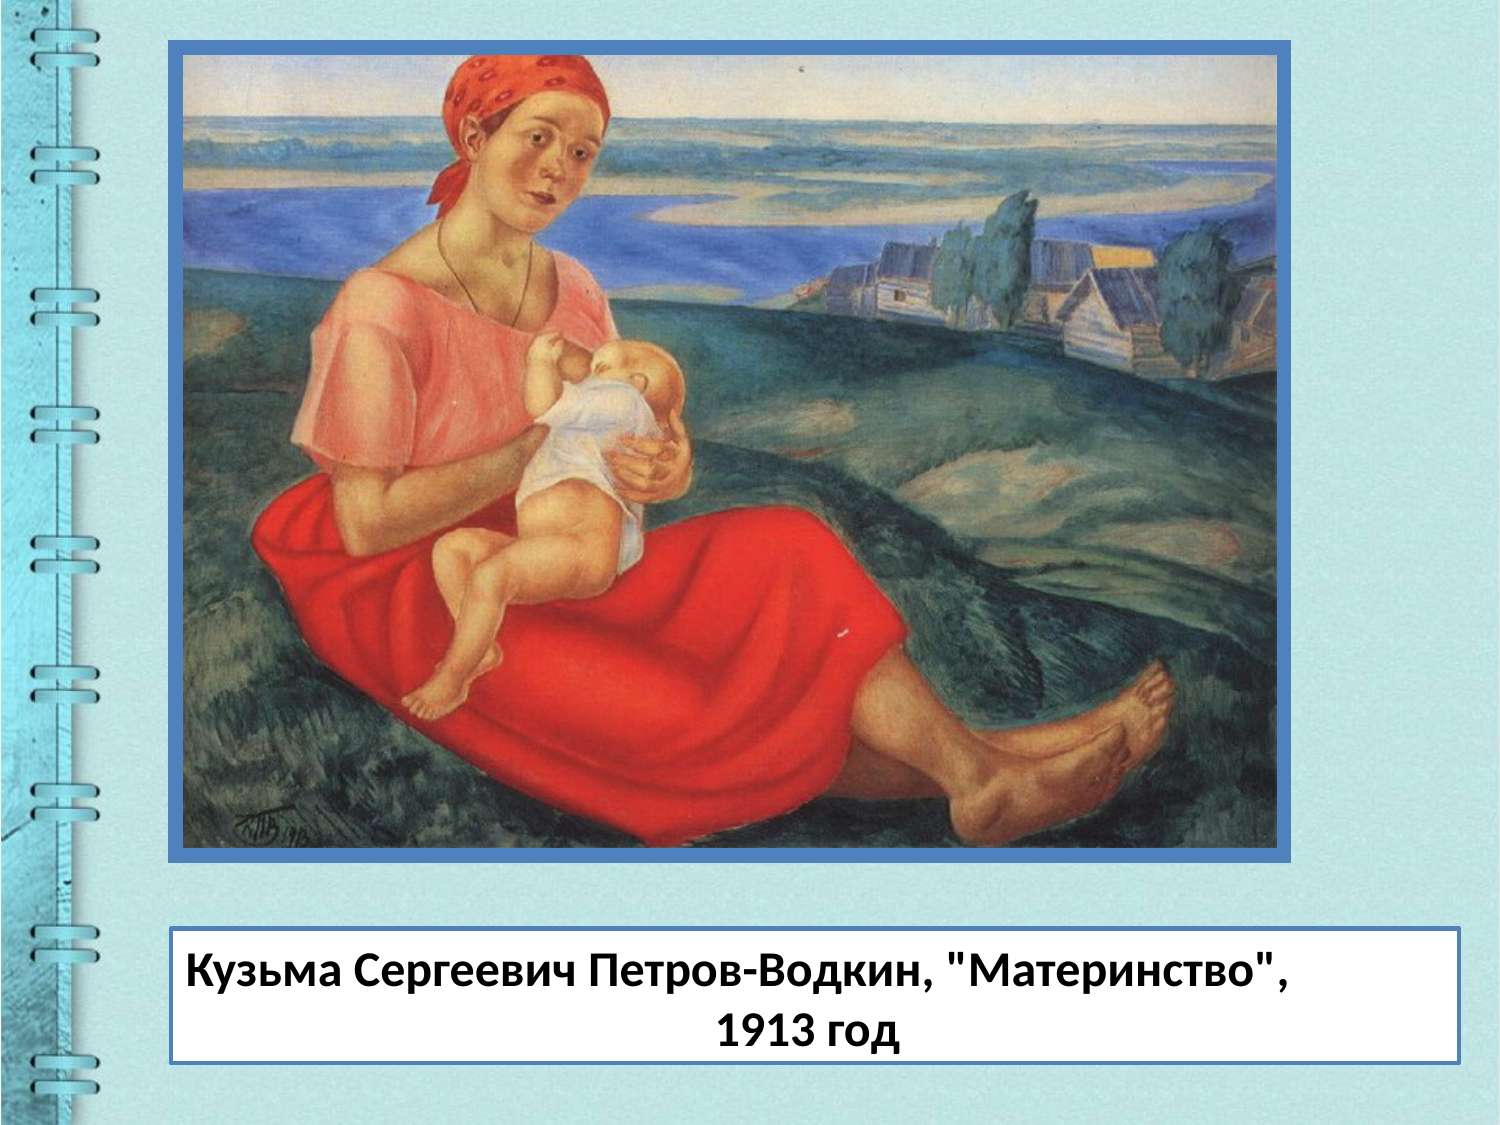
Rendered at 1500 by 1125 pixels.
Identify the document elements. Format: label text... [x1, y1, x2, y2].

picture [0, 0, 1500, 1125]
text_box Кузьма Сергеевич Петров-Водкин, "Материнство", 1913 год [169, 926, 1461, 1065]
